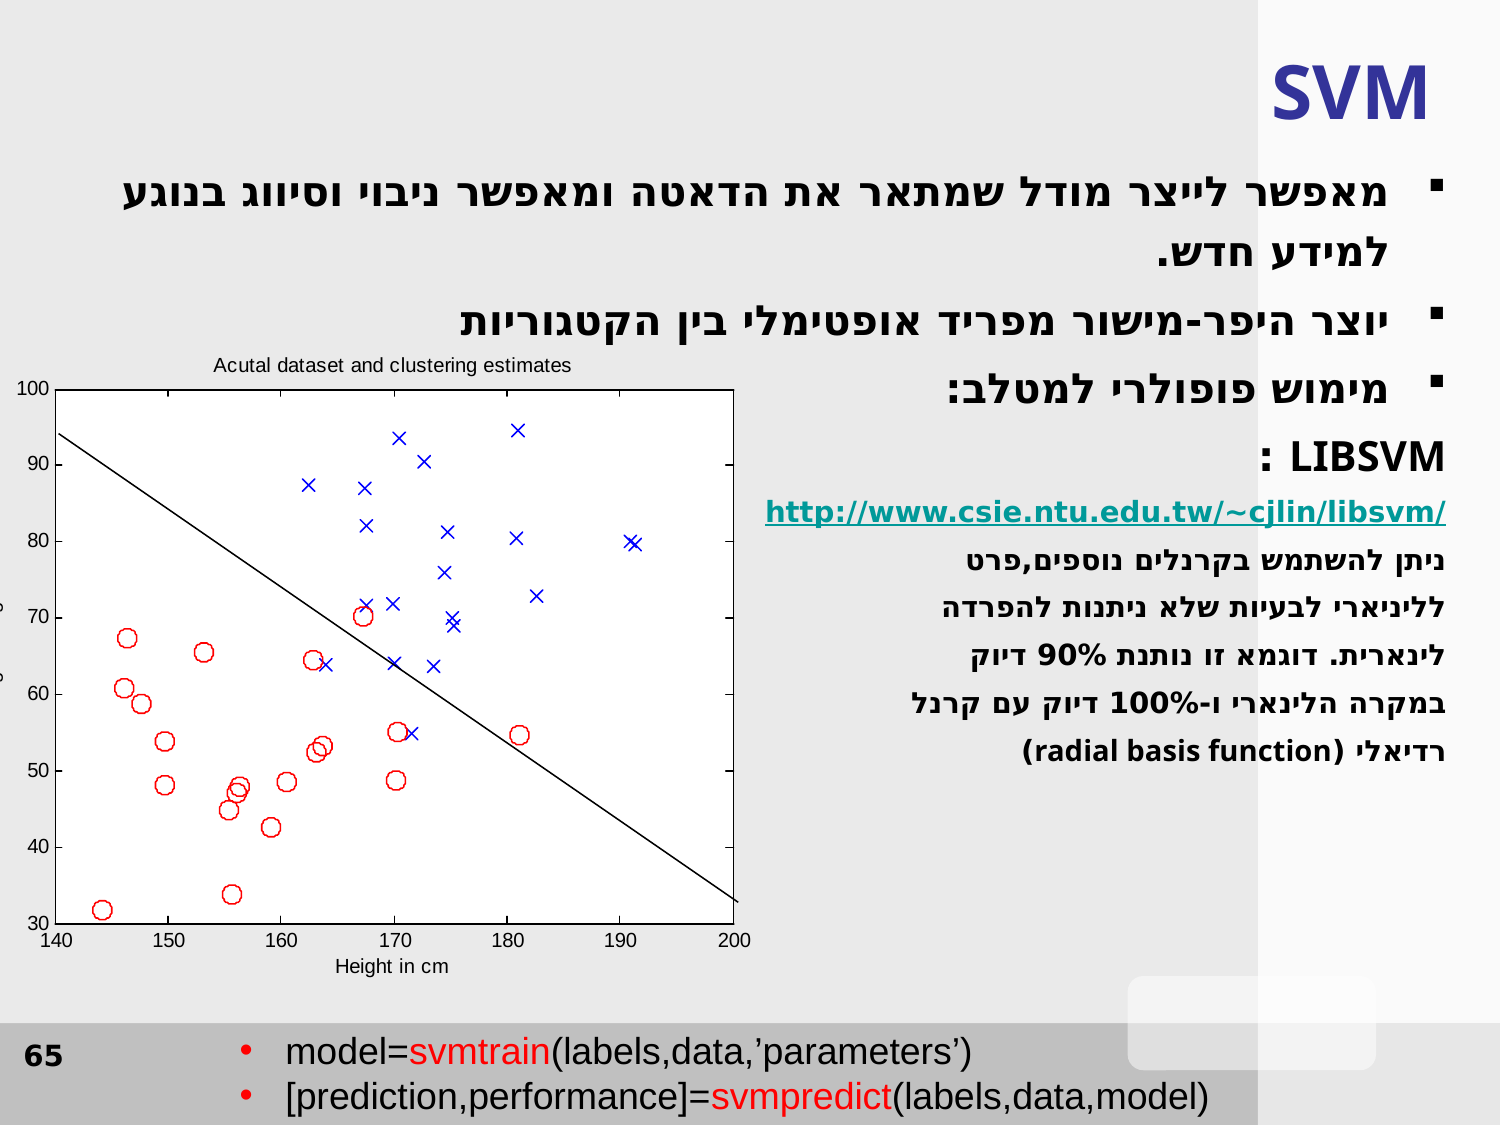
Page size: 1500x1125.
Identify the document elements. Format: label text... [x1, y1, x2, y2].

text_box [58, 433, 739, 903]
picture [0, 339, 817, 997]
text_box מאפשר לייצר מודל שמתאר את הדאטה ומאפשר ניבוי וסיווג בנוגע למידע חדש. יוצר היפר-מישור מפריד אופטימלי בין הקטגוריות מימוש פופולרי למטלב: LIBSVM : http://www.csie.ntu.edu.tw/~cjlin/libsvm/ ניתן להשתמש בקרנלים נוספים,פרט לליניארי לבעיות שלא ניתנות להפרדה לינארית. דוגמא זו נותנת 90% דיוק במקרה הלינארי ו-100% דיוק עם קרנל רדיאלי (radial basis function) [93, 152, 1453, 818]
text_box SVM [98, 19, 1447, 152]
text_box model=svmtrain(labels,data,’parameters’) [prediction,performance]=svmpredict(labels,data,model) [224, 1019, 1225, 1125]
slide_number 65 [8, 1029, 224, 1108]
